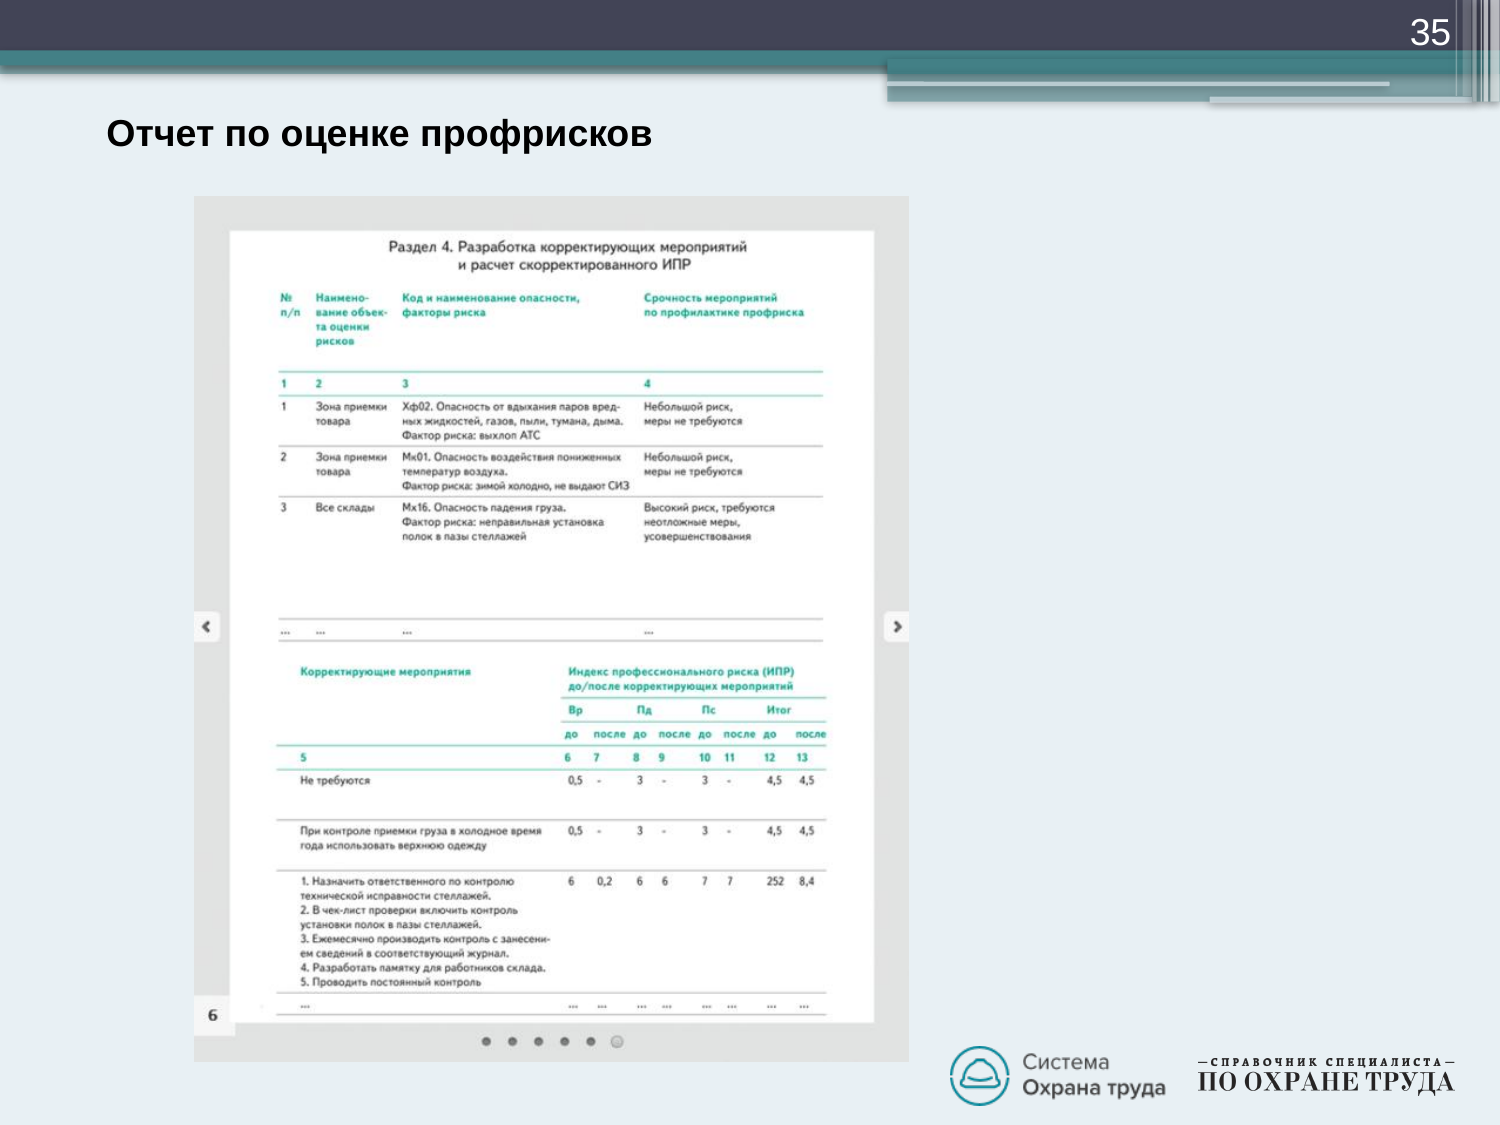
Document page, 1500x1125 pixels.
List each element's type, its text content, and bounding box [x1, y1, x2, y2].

text_box Отчет по оценке профрисков [91, 101, 668, 162]
picture [950, 1046, 1166, 1107]
picture [1198, 1058, 1456, 1097]
slide_number 35 [1341, 0, 1466, 61]
picture [194, 195, 910, 1062]
